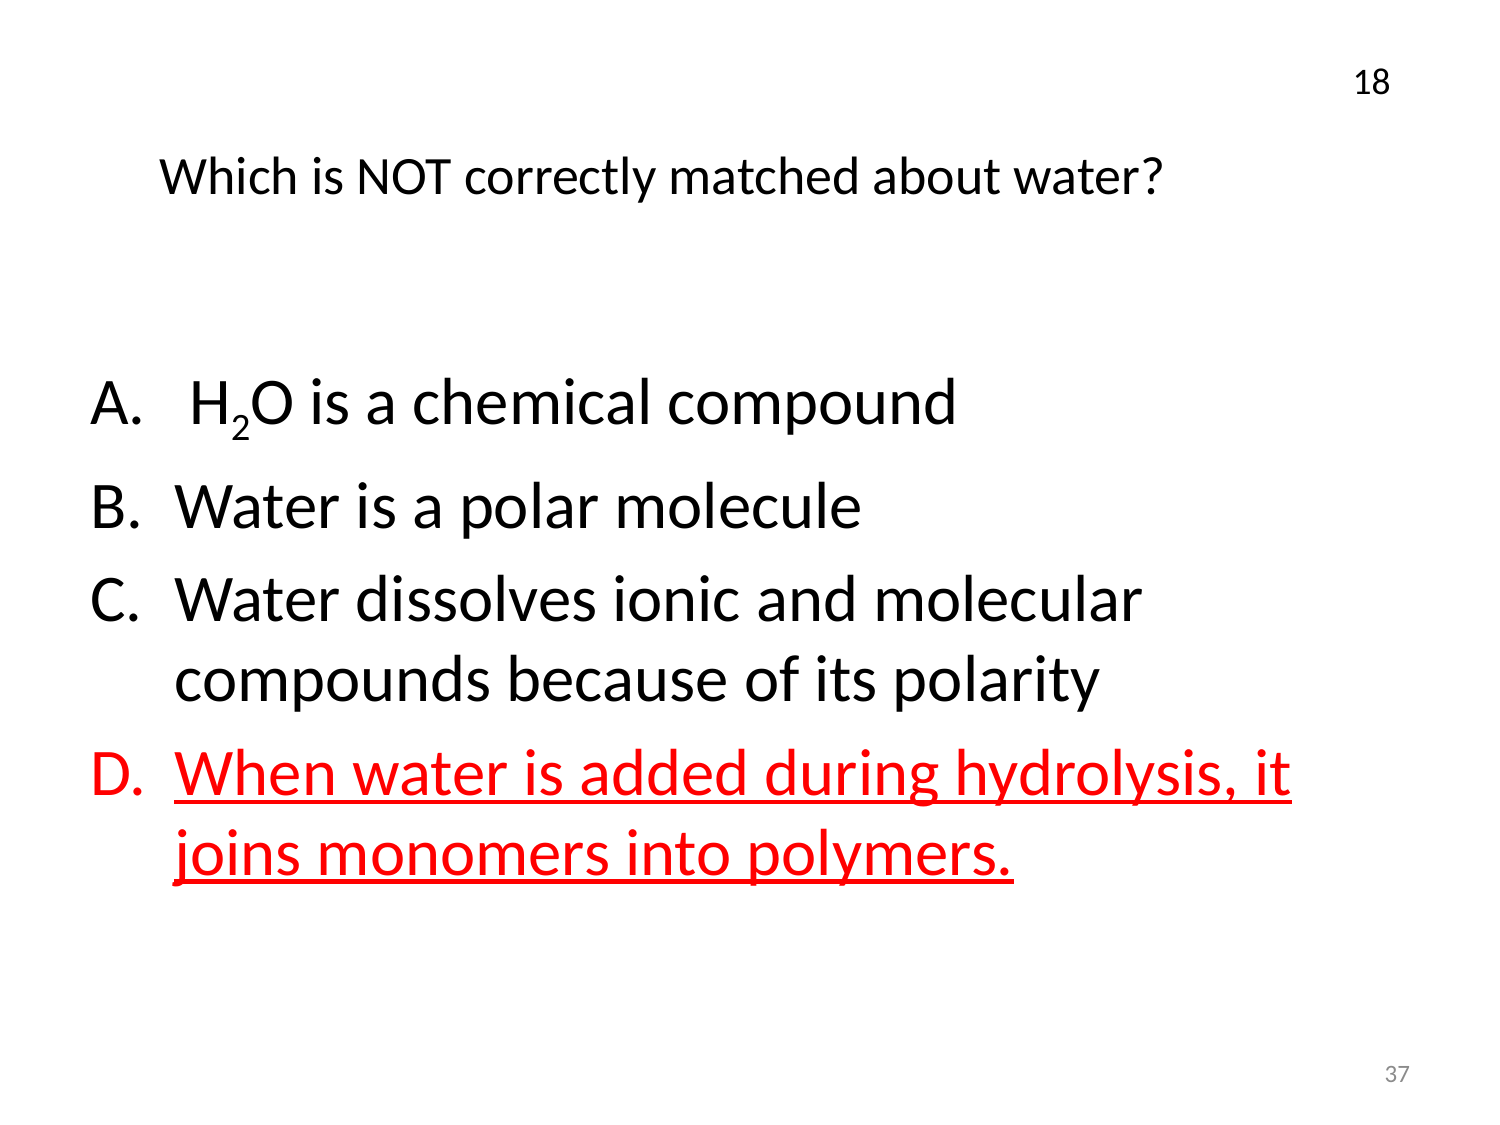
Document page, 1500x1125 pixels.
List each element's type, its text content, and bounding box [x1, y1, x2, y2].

title Which is NOT correctly matched about water? [75, 112, 1250, 233]
list H2O is a chemical compound Water is a polar molecule Water dissolves ionic and molecular compounds because of its polarity When water is added during hydrolysis, it joins monomers into polymers. [75, 350, 1425, 1005]
slide_number 37 [1074, 1042, 1425, 1103]
text_box 18 [1337, 49, 1406, 110]
